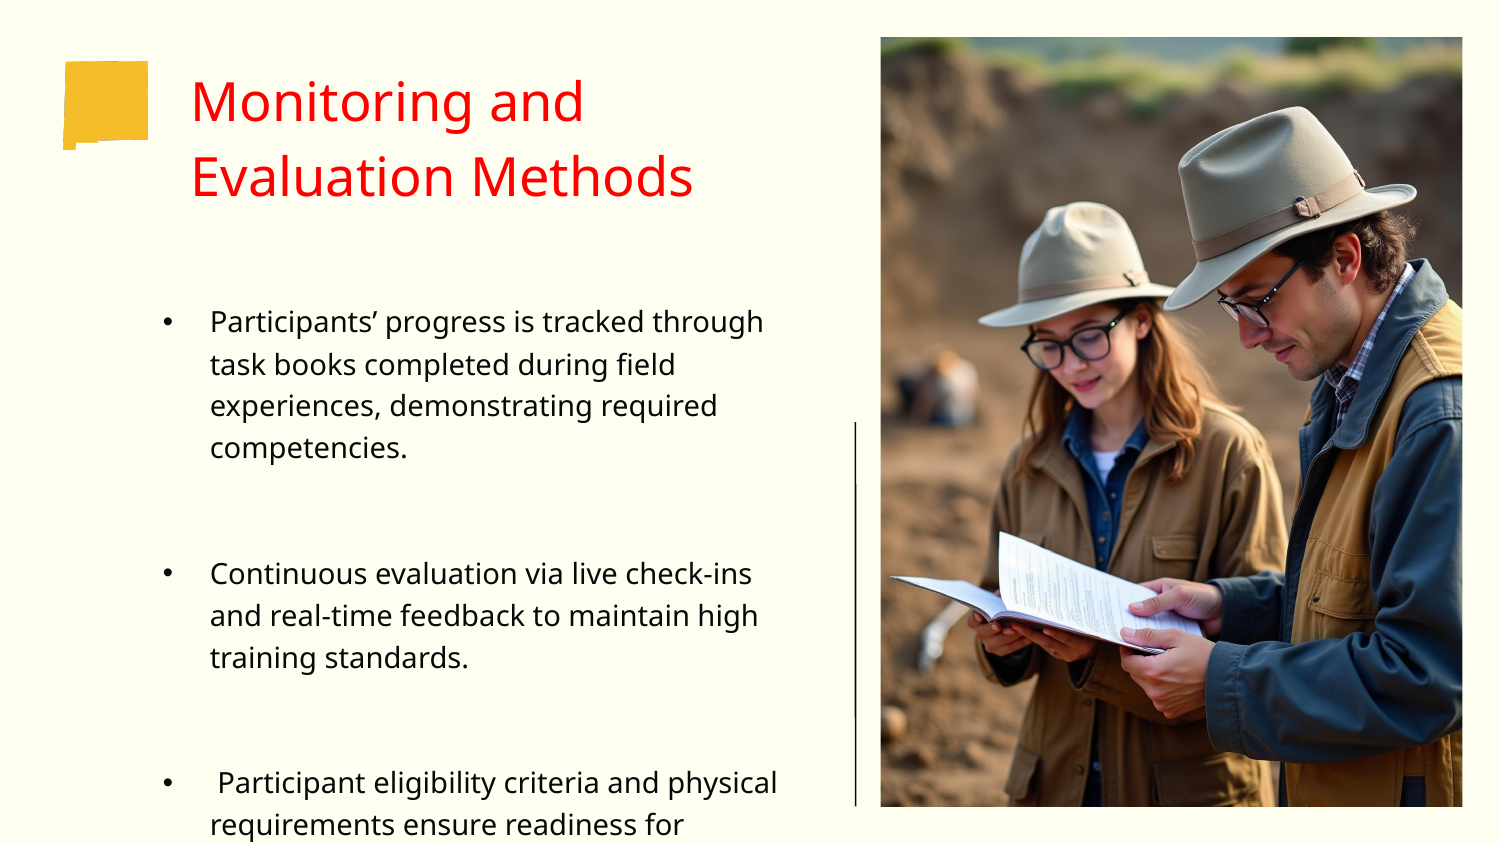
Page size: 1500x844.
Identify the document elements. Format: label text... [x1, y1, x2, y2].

picture [880, 37, 1463, 807]
picture [62, 61, 149, 150]
title Monitoring and Evaluation Methods [175, 48, 832, 231]
list Participants’ progress is tracked through task books completed during field experiences, demonstrating required competencies. Continuous evaluation via live check-ins and real-time feedback to maintain high training standards. Participant eligibility criteria and physical requirements ensure readiness for demanding field conditions. [147, 281, 812, 795]
